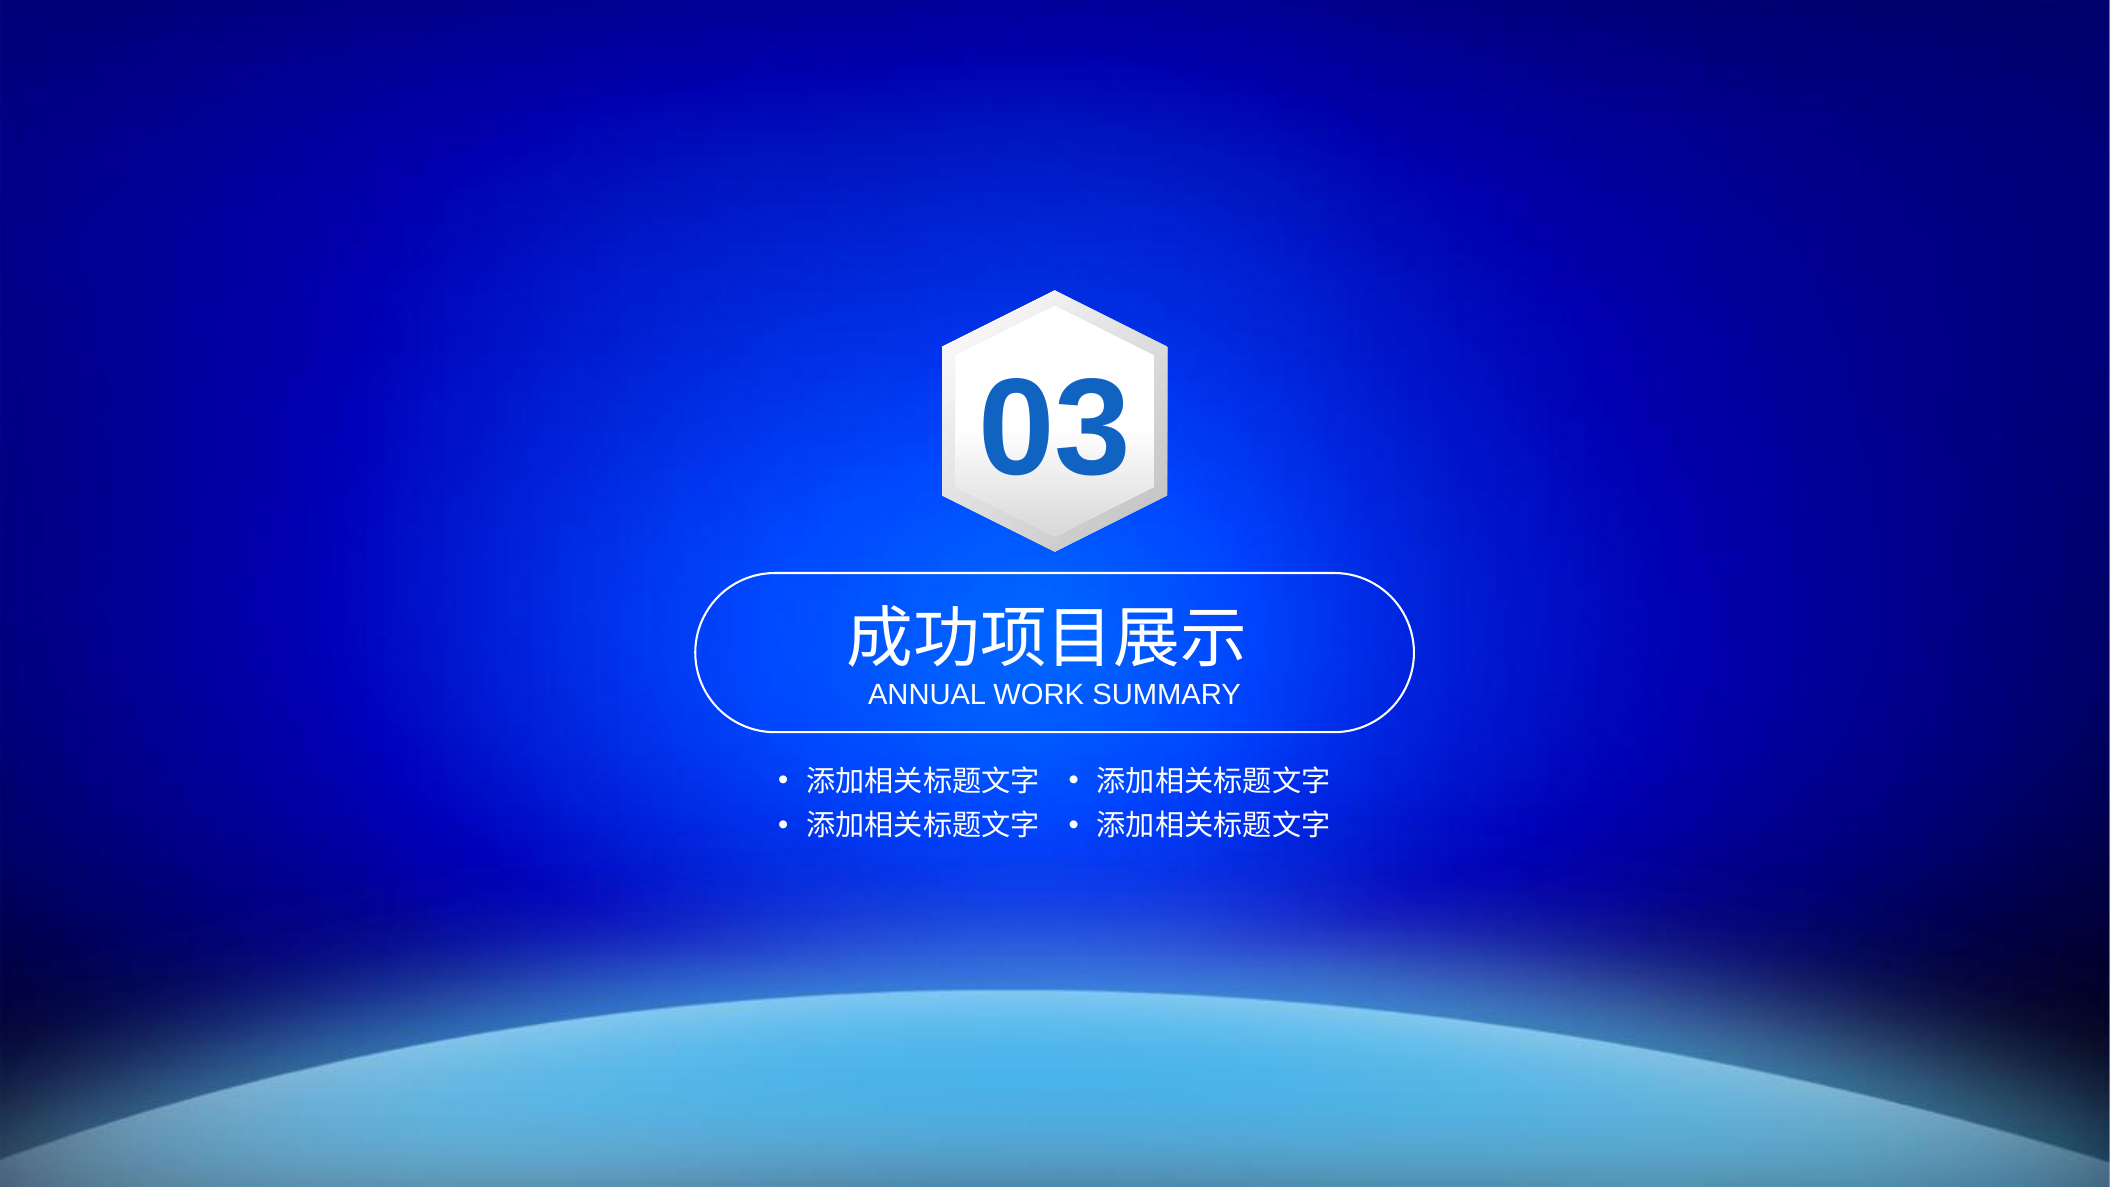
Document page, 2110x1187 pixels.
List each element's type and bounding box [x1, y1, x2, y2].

text_box [942, 290, 1168, 552]
picture [0, 0, 2110, 1187]
